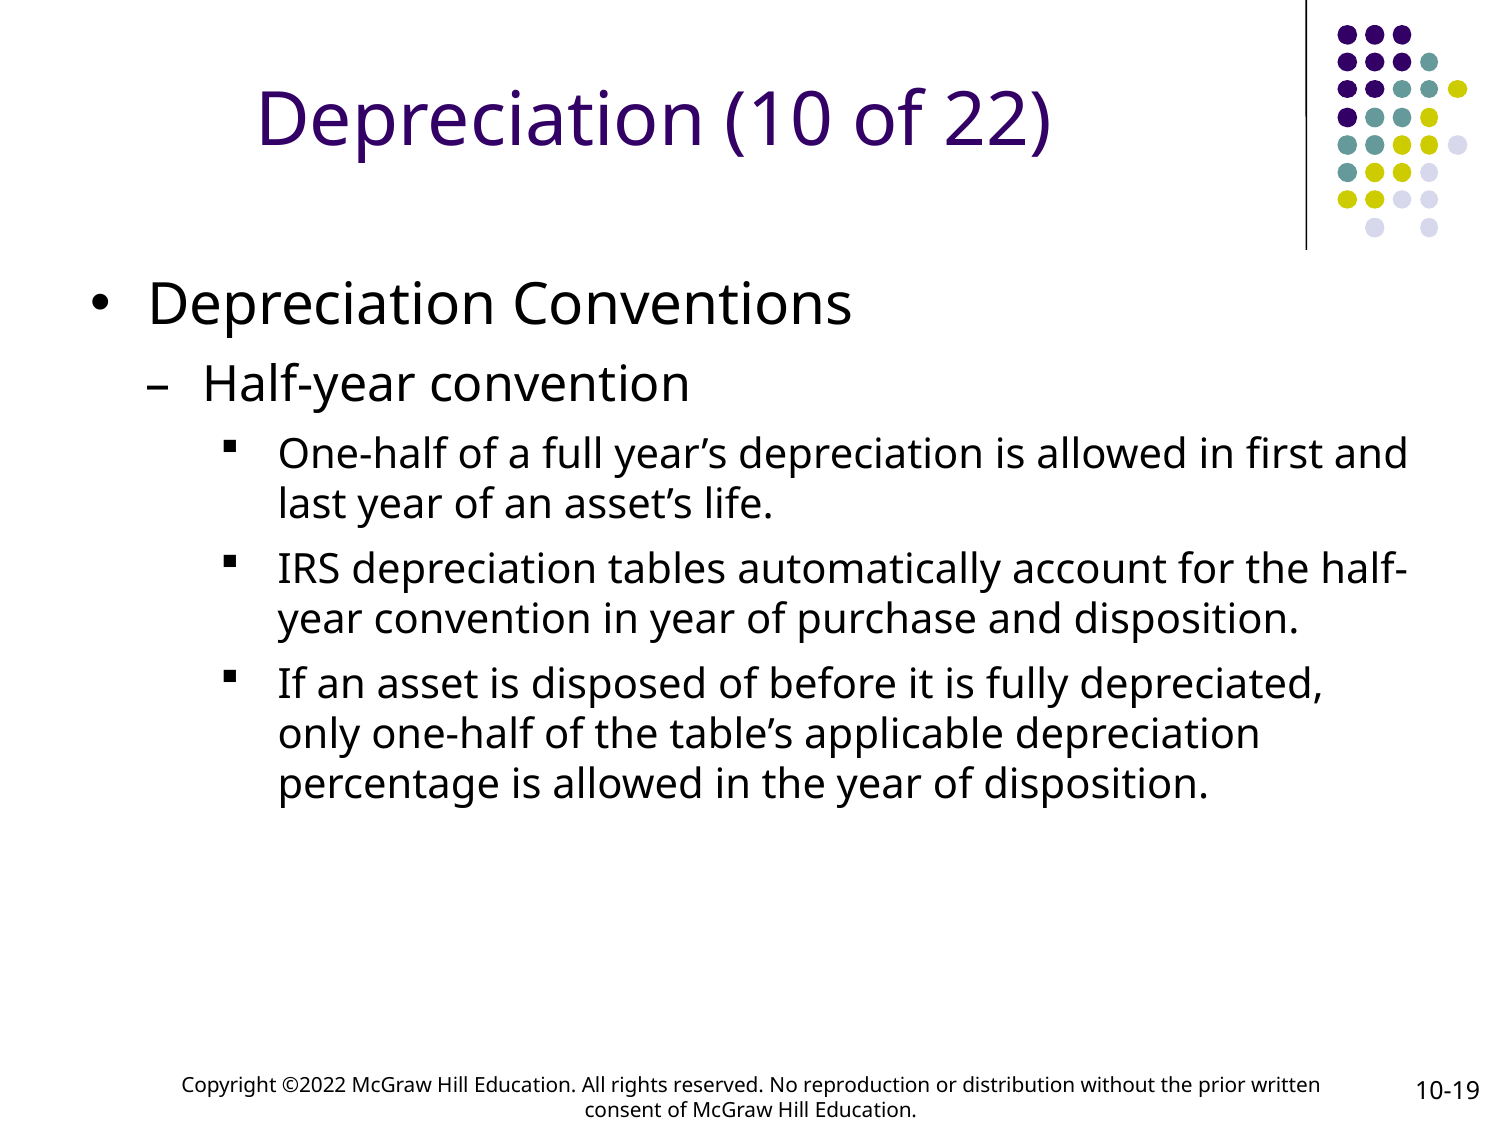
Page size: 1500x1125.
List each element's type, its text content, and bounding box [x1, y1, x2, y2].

title Depreciation (10 of 22) [32, 8, 1275, 234]
list Depreciation Conventions Half-year convention One-half of a full year’s depreciation is allowed in first and last year of an asset’s life. IRS depreciation tables automatically account for the half-year convention in year of purchase and disposition. If an asset is disposed of before it is fully depreciated, only one-half of the table’s applicable depreciation percentage is allowed in the year of disposition. [75, 259, 1425, 1062]
slide_number 10-19 [1345, 1061, 1496, 1122]
